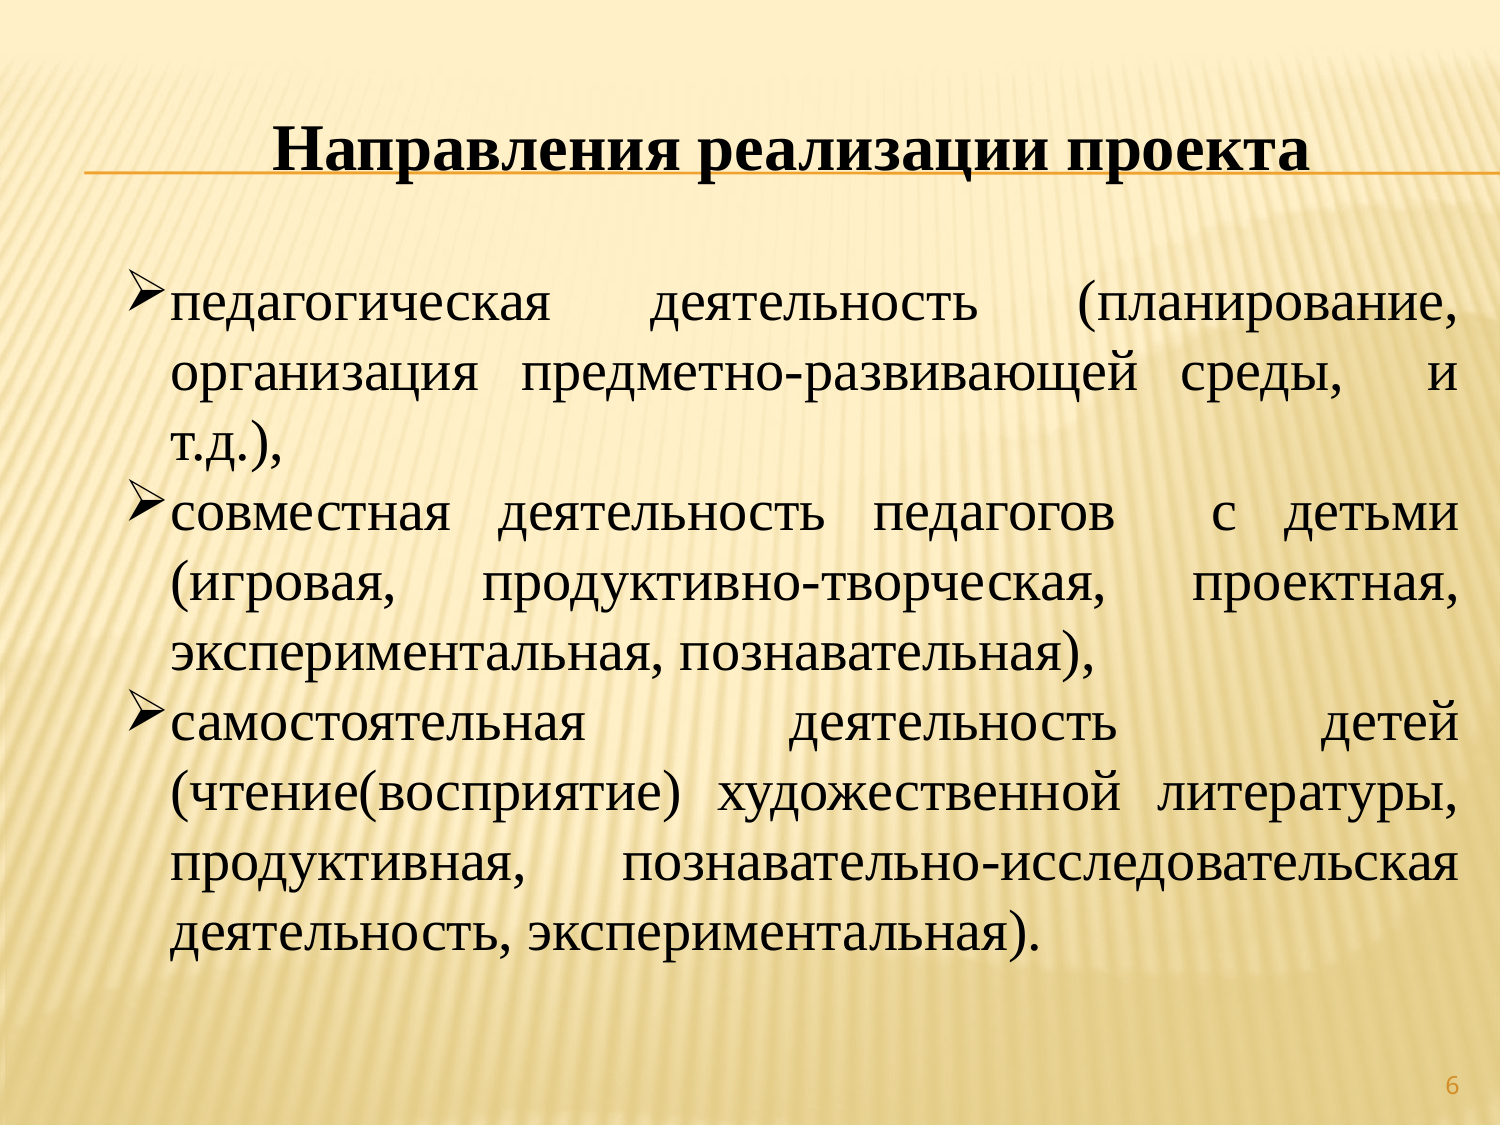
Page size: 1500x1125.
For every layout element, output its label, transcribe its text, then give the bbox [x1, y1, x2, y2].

list педагогическая деятельность (планирование, организация предметно-развивающей среды, и т.д.), совместная деятельность педагогов с детьми (игровая, продуктивно-творческая, проектная, экспериментальная, познавательная), самостоятельная деятельность детей (чтение(восприятие) художественной литературы, продуктивная, познавательно-исследовательская деятельность, экспериментальная). [50, 254, 1475, 998]
title Направления реализации проекта [50, 75, 1475, 213]
slide_number 6 [1350, 1061, 1475, 1103]
